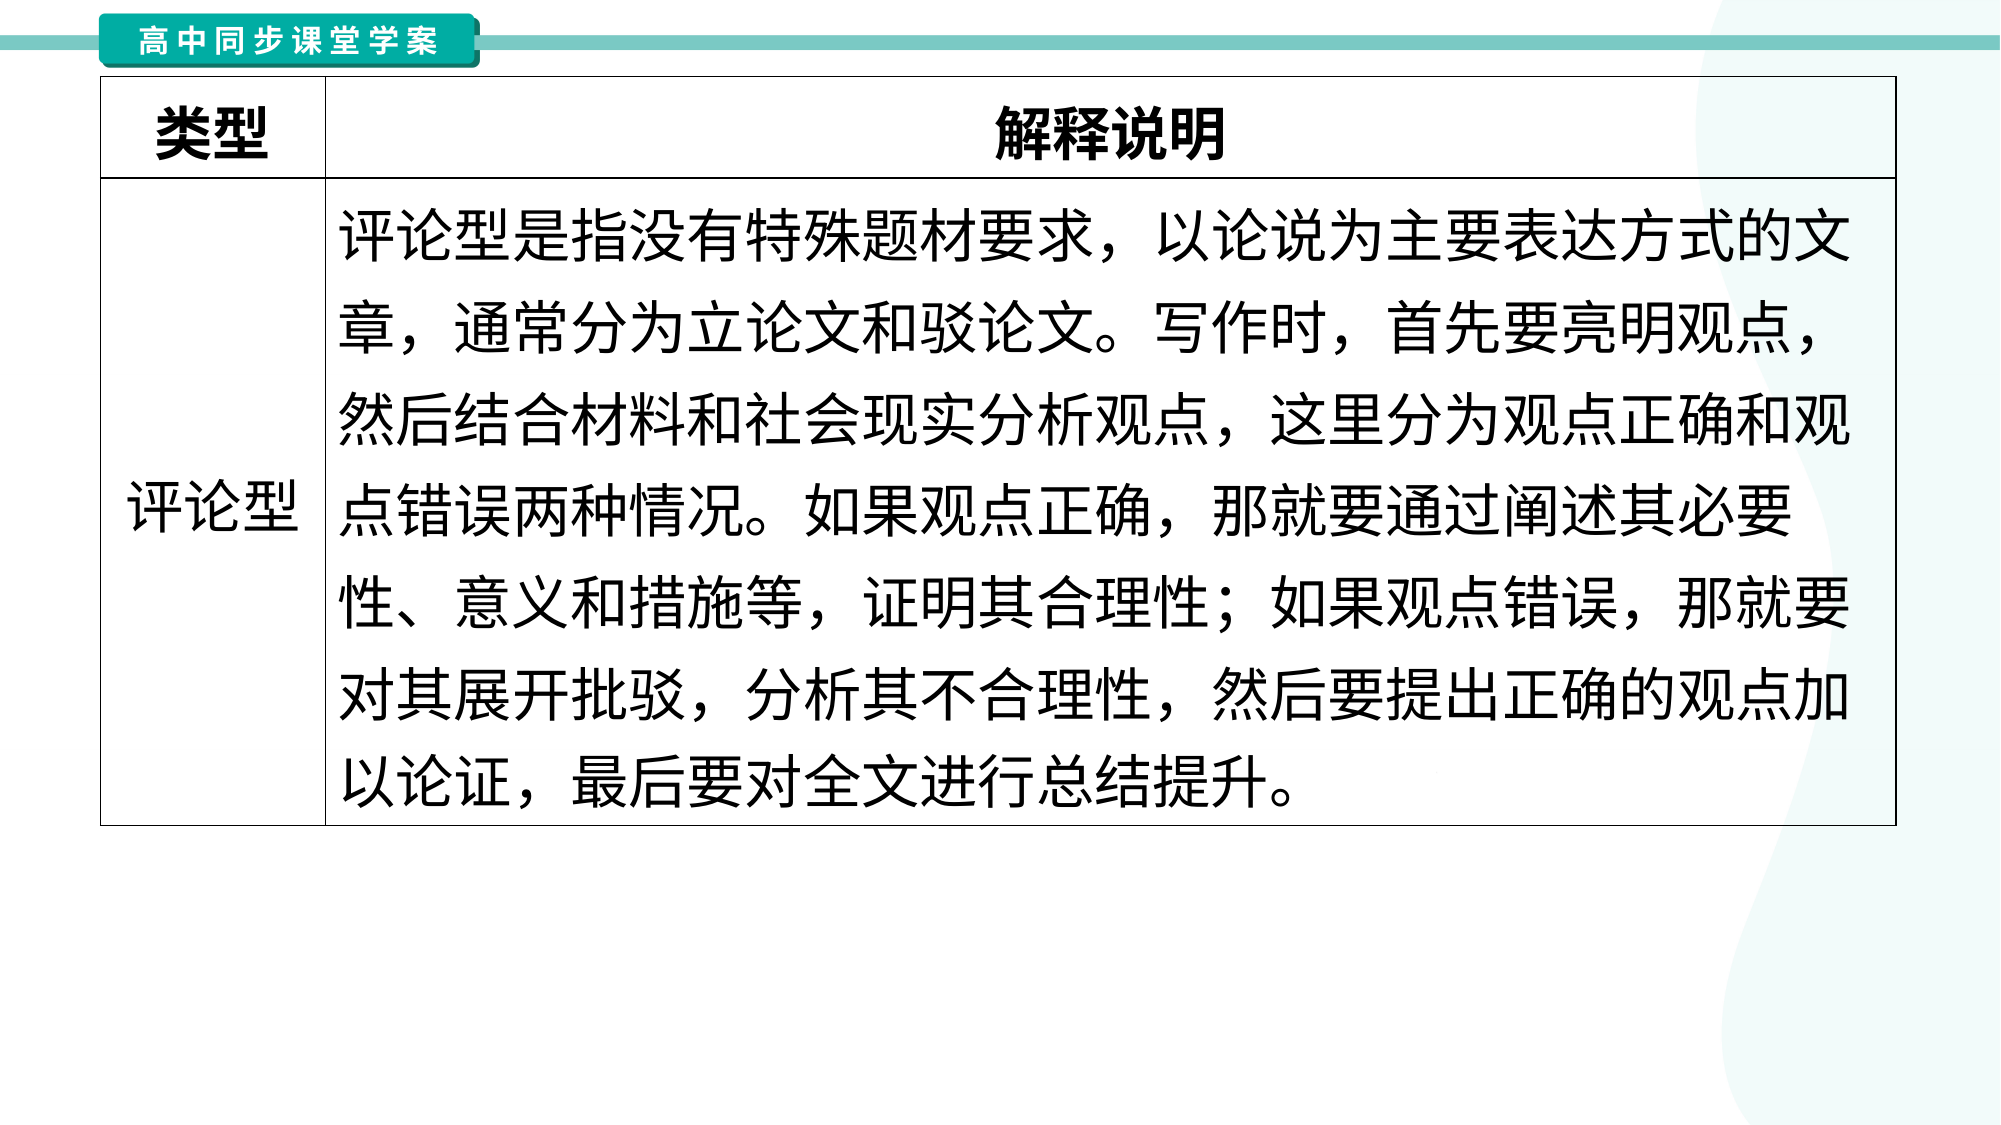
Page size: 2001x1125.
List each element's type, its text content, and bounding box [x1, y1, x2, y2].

table_cell 评论型 [101, 179, 325, 825]
table_header 类型 [101, 77, 325, 177]
table_header 解释说明 [326, 77, 1895, 177]
table_cell 评论型是指没有特殊题材要求，以论说为主要表达方式的文 章，通常分为立论文和驳论文。写作时，首先要亮明观点， 然后结合材料和社会现实分析观点，这里分为观点正确和观 点错误两种情况。如果观点正确，那就要通过阐述其必要 性、意义和措施等，证明其合理性；如果观点错误，那就要 对其展开批驳，分析其不合理性，然后要提出正确的观点加 以论证，最后要对全文进行总结提升。 [326, 179, 1895, 825]
picture [0, 0, 2000, 1125]
